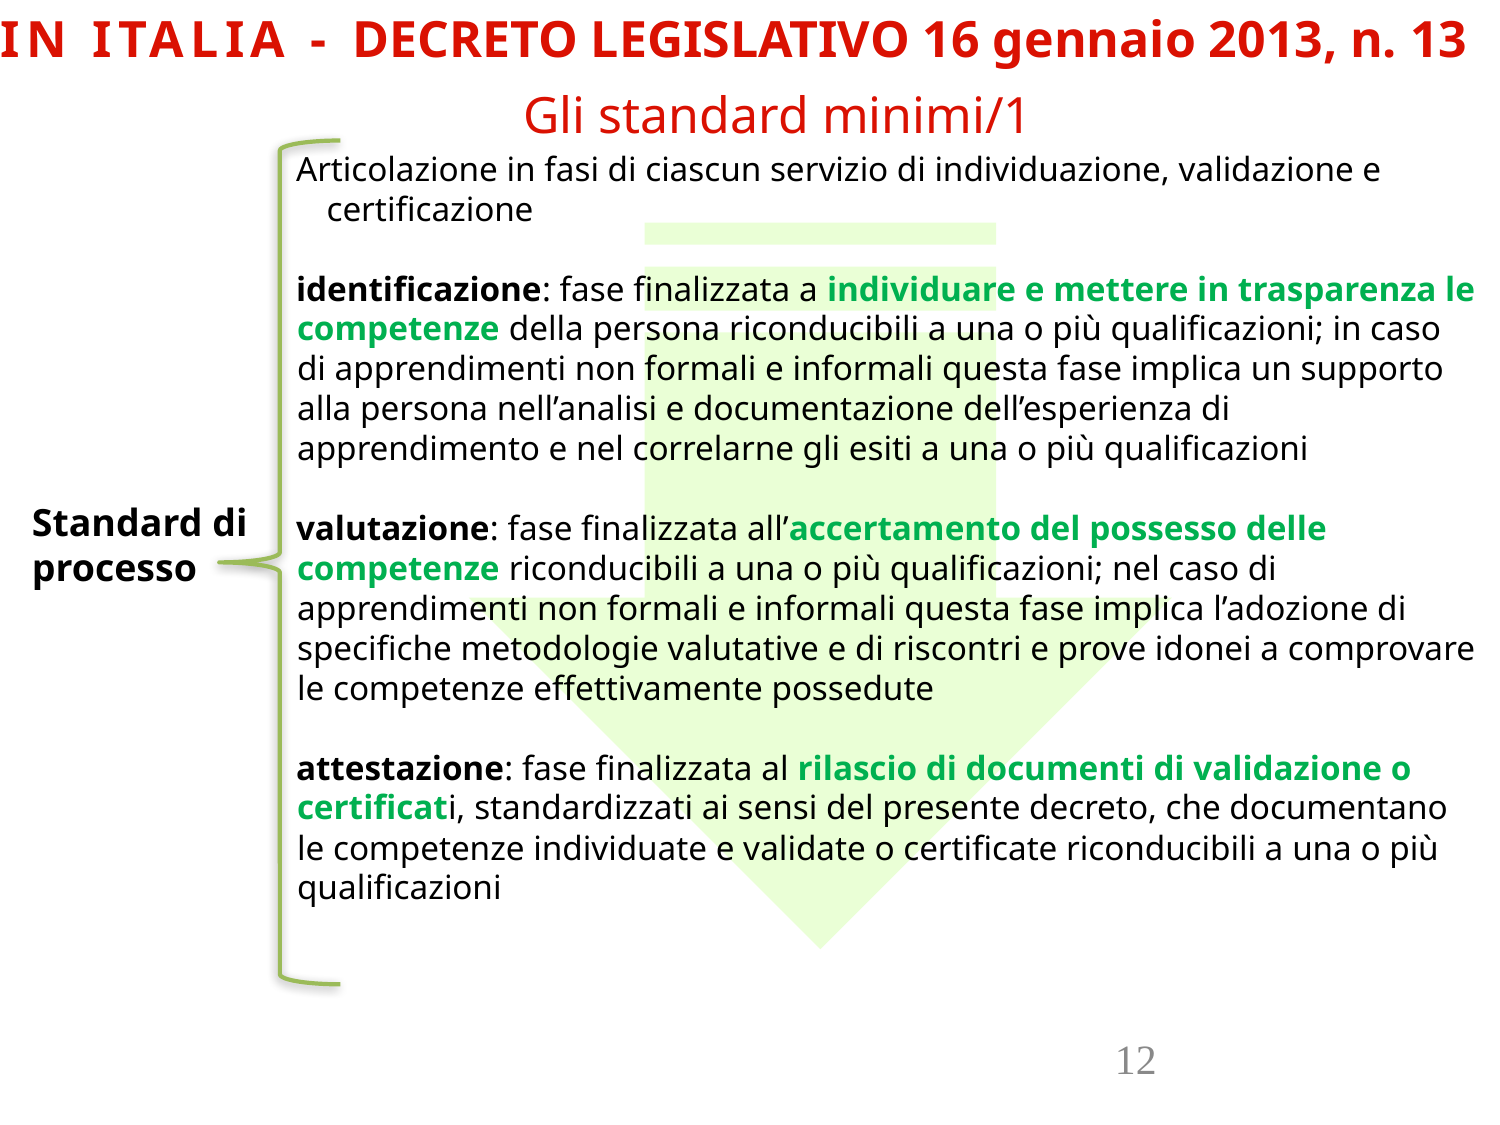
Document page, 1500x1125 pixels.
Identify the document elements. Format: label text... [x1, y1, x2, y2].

text_box Standard di processo [17, 491, 270, 597]
slide_number 12 [1100, 1025, 1413, 1100]
text_box [219, 148, 341, 985]
text_box Articolazione in fasi di ciascun servizio di individuazione, validazione e certificazione identificazione: fase finalizzata a individuare e mettere in trasparenza le competenze della persona riconducibili a una o più qualificazioni; in caso di apprendimenti non formali e informali questa fase implica un supporto alla persona nell’analisi e documentazione dell’esperienza di apprendimento e nel correlarne gli esiti a una o più qualificazioni valutazione: fase finalizzata all’accertamento del possesso delle competenze riconducibili a una o più qualificazioni; nel caso di apprendimenti non formali e informali questa fase implica l’adozione di specifiche metodologie valutative e di riscontri e prove idonei a comprovare le competenze effettivamente possedute attestazione: fase finalizzata al rilascio di documenti di validazione o certificati, standardizzati ai sensi del presente decreto, che documentano le competenze individuate e validate o certificate riconducibili a una o più qualificazioni [281, 140, 1494, 954]
text_box IN ITALIA - DECRETO LEGISLATIVO 16 gennaio 2013, n. 13 [0, 0, 1496, 75]
text_box Gli standard minimi/1 [508, 76, 1048, 152]
